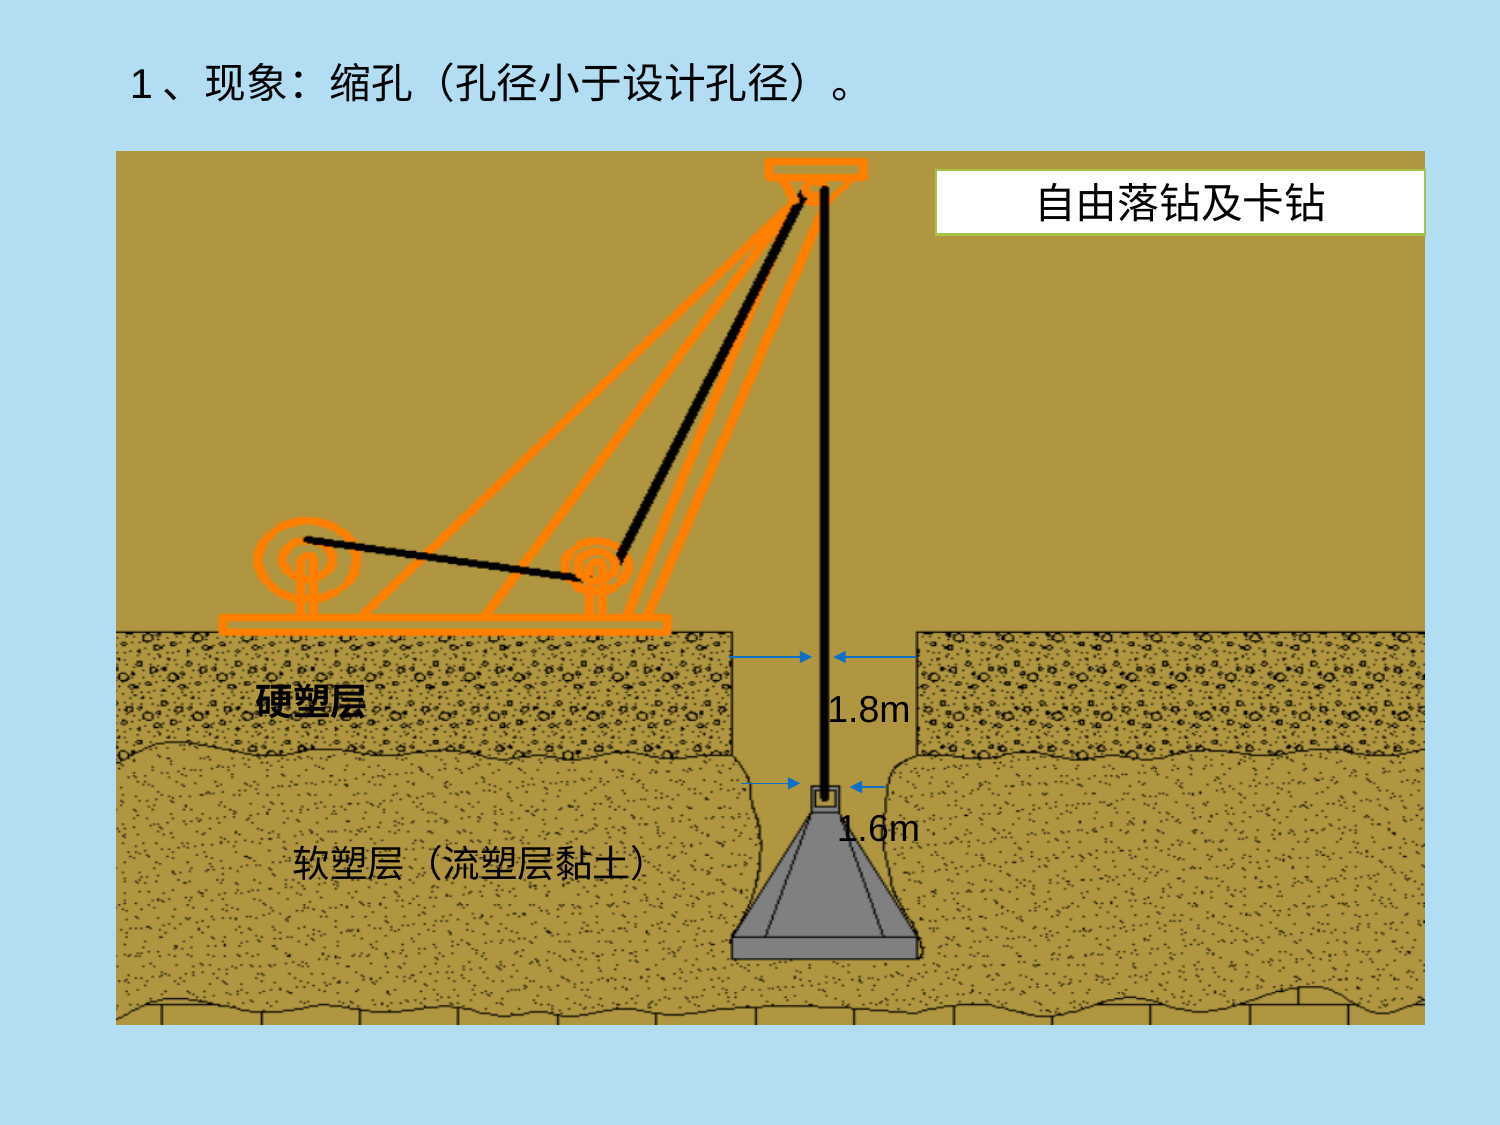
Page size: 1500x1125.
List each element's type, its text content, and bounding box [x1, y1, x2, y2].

picture [116, 151, 1425, 1025]
text_box 1、现象：缩孔（孔径小于设计孔径）。 [114, 49, 888, 165]
